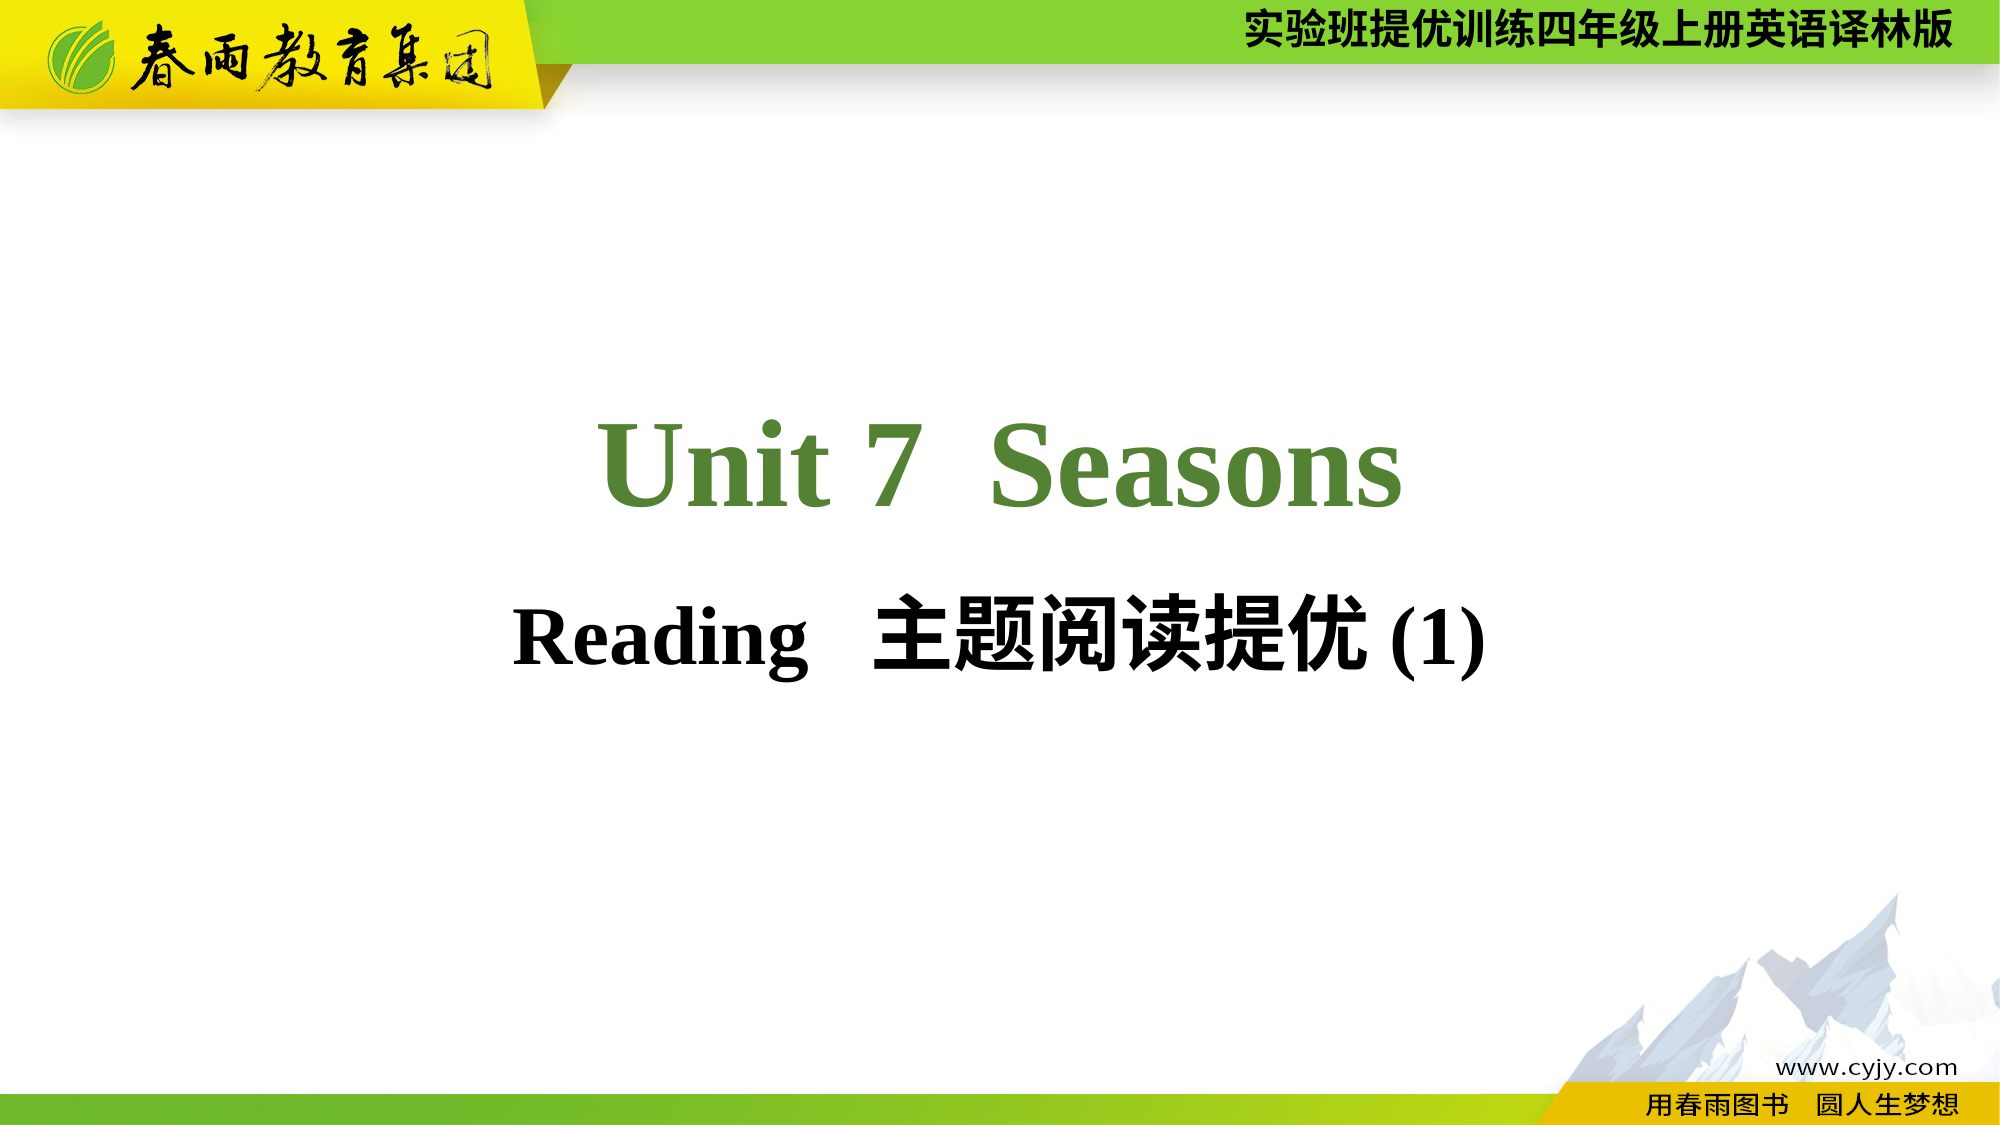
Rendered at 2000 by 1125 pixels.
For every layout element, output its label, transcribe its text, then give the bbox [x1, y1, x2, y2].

picture [0, 0, 2000, 298]
picture [0, 689, 2000, 1125]
text_box Unit 7 Seasons Reading 主题阅读提优(1) [0, 298, 2000, 689]
